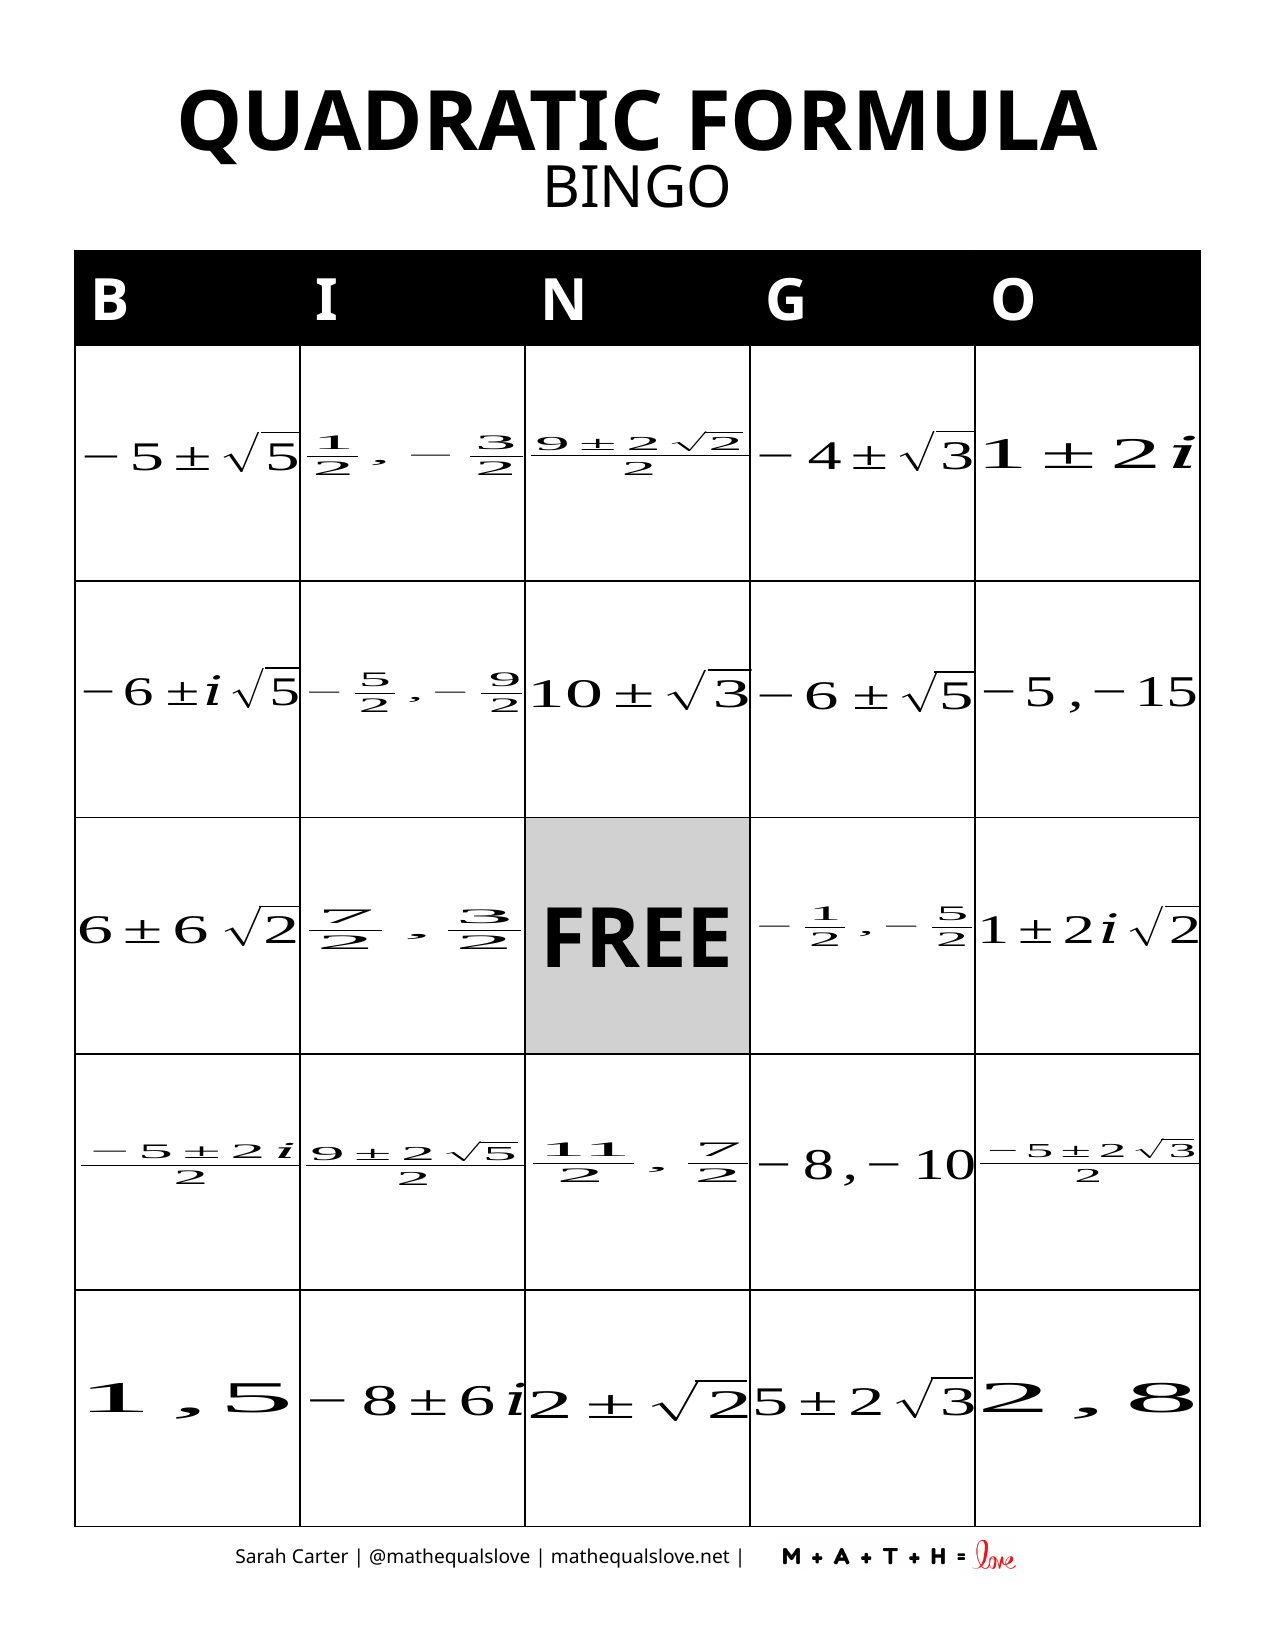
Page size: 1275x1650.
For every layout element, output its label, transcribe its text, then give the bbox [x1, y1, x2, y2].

table_cell [526, 1291, 749, 1526]
text_box QUADRATIC FORMULA [74, 59, 1200, 175]
table_cell FREE [526, 818, 749, 1053]
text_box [220, 1535, 1055, 1576]
table_header G [751, 251, 974, 344]
table_cell [76, 1055, 299, 1289]
table_cell [76, 1291, 299, 1526]
table_cell [301, 346, 524, 580]
table_cell [301, 818, 524, 1053]
table_header N [526, 251, 749, 344]
table_cell [976, 818, 1199, 1053]
table_cell [301, 1291, 524, 1526]
table_cell [76, 818, 299, 1053]
table_cell [751, 1055, 974, 1289]
table_header B [76, 251, 299, 344]
text_box BINGO [74, 175, 1200, 226]
table_cell [976, 582, 1199, 817]
table_cell [526, 582, 749, 817]
table_cell [751, 1291, 974, 1526]
table_cell [76, 346, 299, 580]
table_cell [76, 582, 299, 817]
table_cell [751, 346, 974, 580]
table_cell [976, 346, 1199, 580]
table_cell [301, 582, 524, 817]
table_cell [301, 1055, 524, 1289]
table_cell [976, 1291, 1199, 1526]
table_cell [976, 1055, 1199, 1289]
table_cell [751, 582, 974, 817]
table_cell [526, 346, 749, 580]
table_header O [976, 251, 1199, 344]
table_cell [751, 818, 974, 1053]
table_header I [301, 251, 524, 344]
table_cell [526, 1055, 749, 1289]
